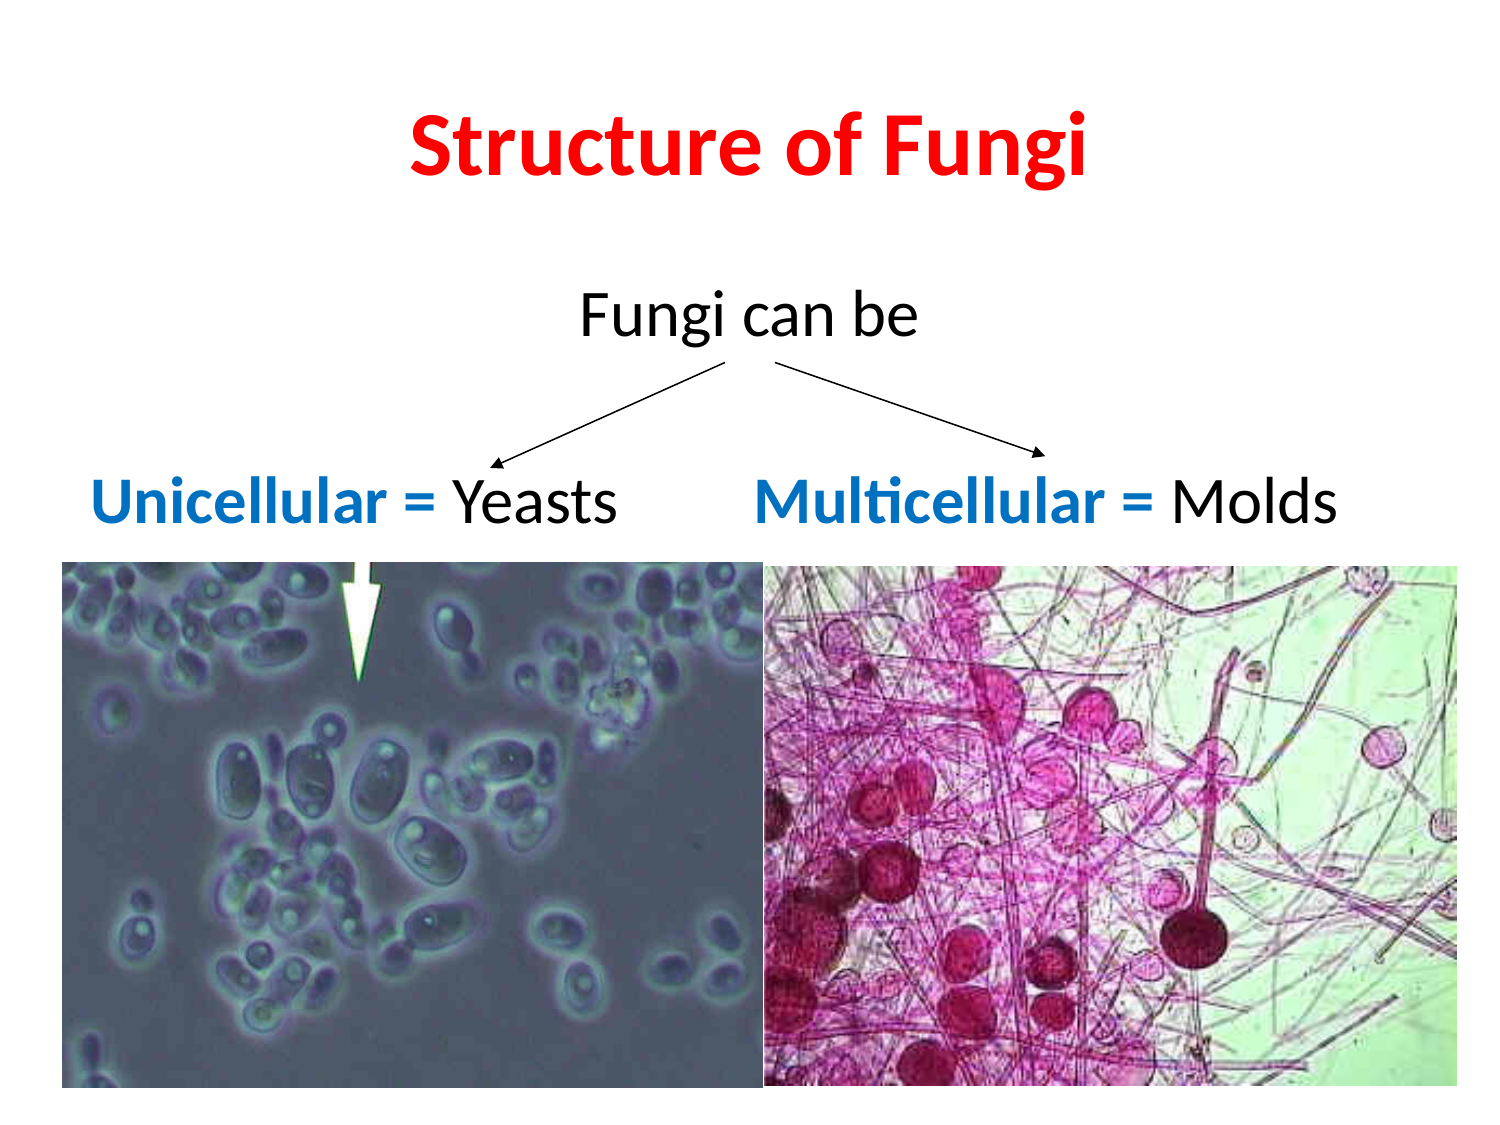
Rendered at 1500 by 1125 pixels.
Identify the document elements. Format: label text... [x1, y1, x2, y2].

picture [62, 562, 763, 1088]
picture [764, 565, 1457, 1086]
text_box [490, 362, 726, 469]
list Fungi can be Unicellular = Yeasts Multicellular = Molds [75, 262, 1425, 564]
title Structure of Fungi [75, 45, 1425, 233]
text_box [774, 362, 1046, 458]
